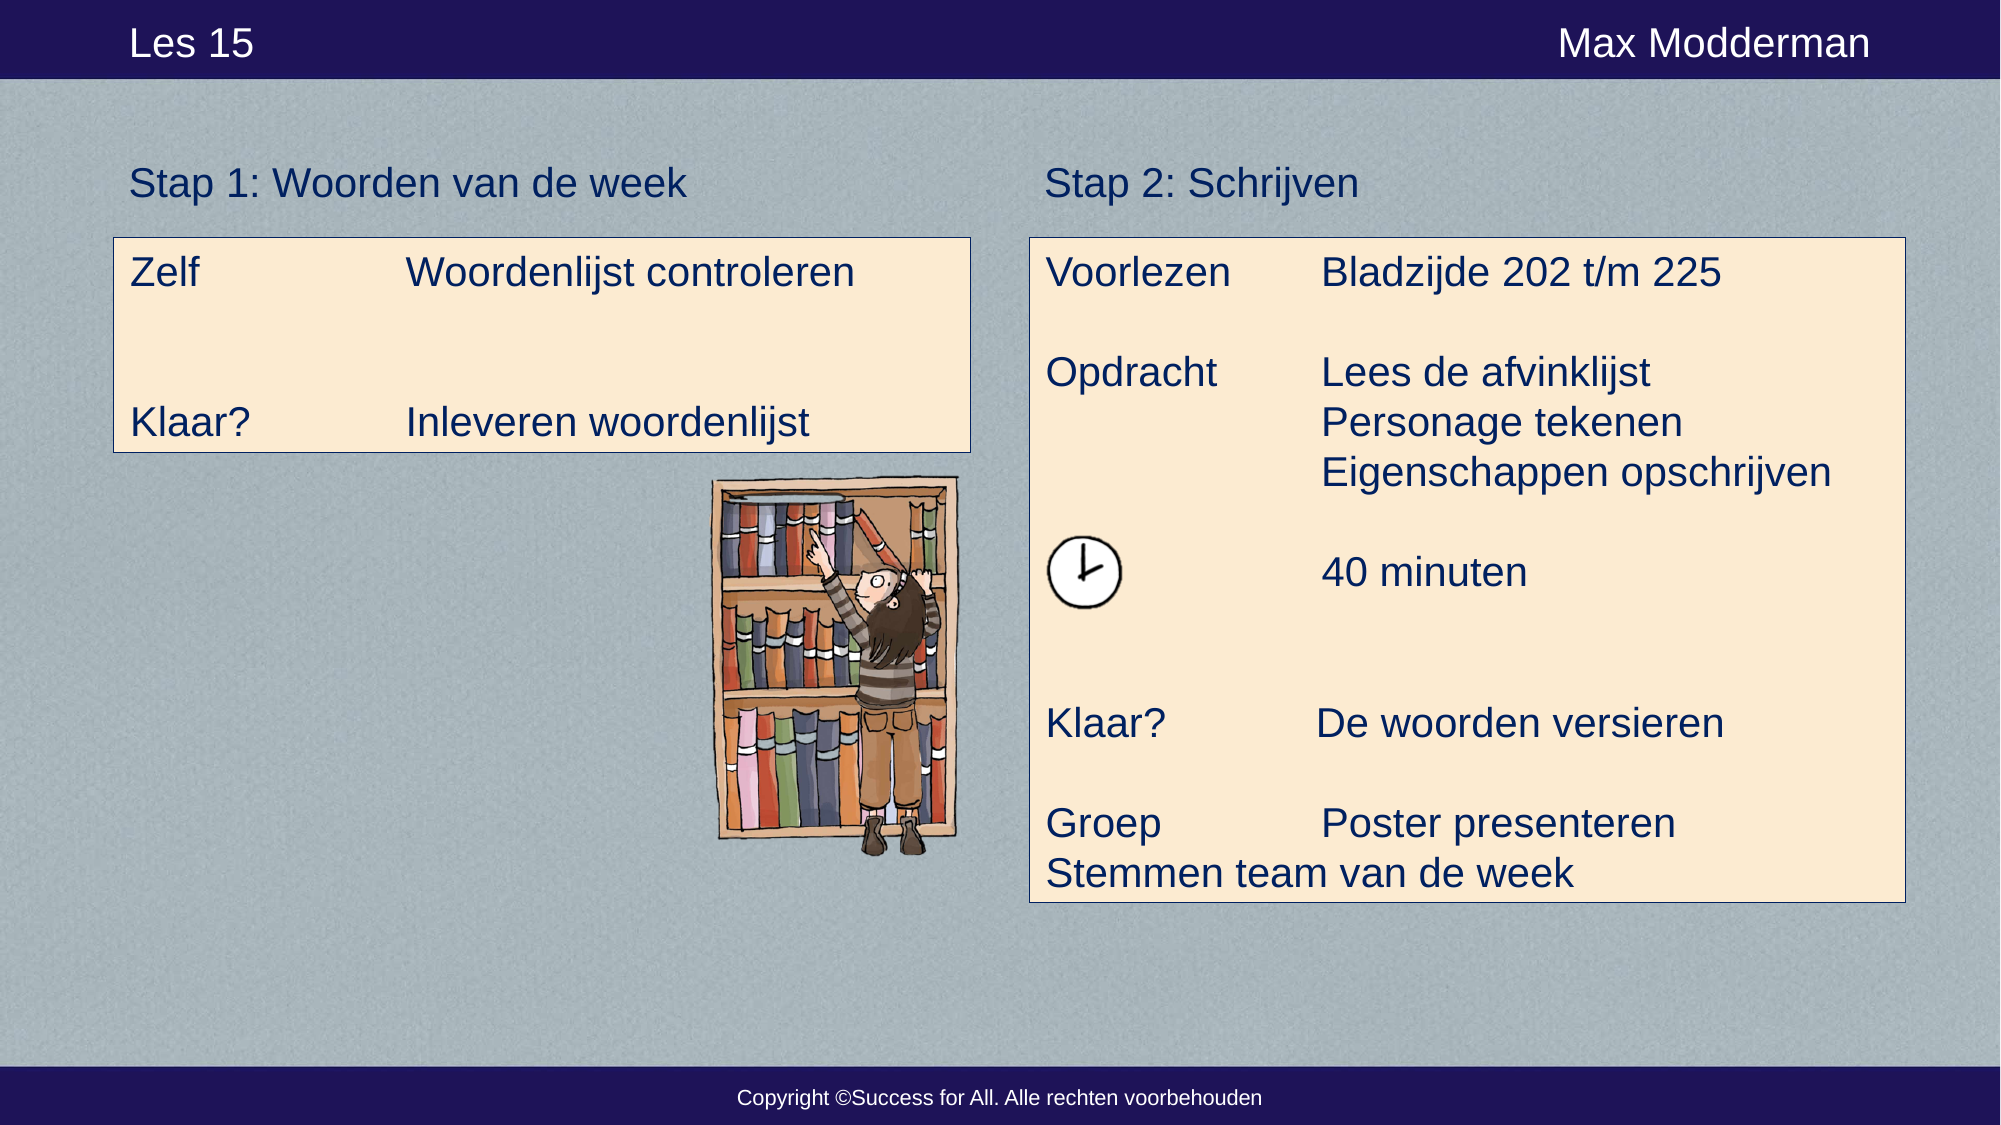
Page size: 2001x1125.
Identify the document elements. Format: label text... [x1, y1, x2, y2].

text_box Les 15 [114, 8, 354, 73]
text_box Zelf Woordenlijst controleren Klaar? Inleveren woordenlijst [113, 237, 971, 453]
text_box Max Modderman [999, 8, 1886, 123]
text_box Voorlezen Bladzijde 202 t/m 225 Opdracht Lees de afvinklijst Personage tekenen Eigenschappen opschrijven 40 minuten Klaar? De woorden versieren Groep Poster presenteren Stemmen team van de week [1029, 237, 1906, 903]
text_box Copyright ©Success for All. Alle rechten voorbehouden [0, 1076, 2000, 1125]
text_box Stap 1: Woorden van de week [114, 148, 907, 214]
picture [0, 0, 2001, 1125]
text_box Stap 2: Schrijven [1029, 148, 1822, 214]
